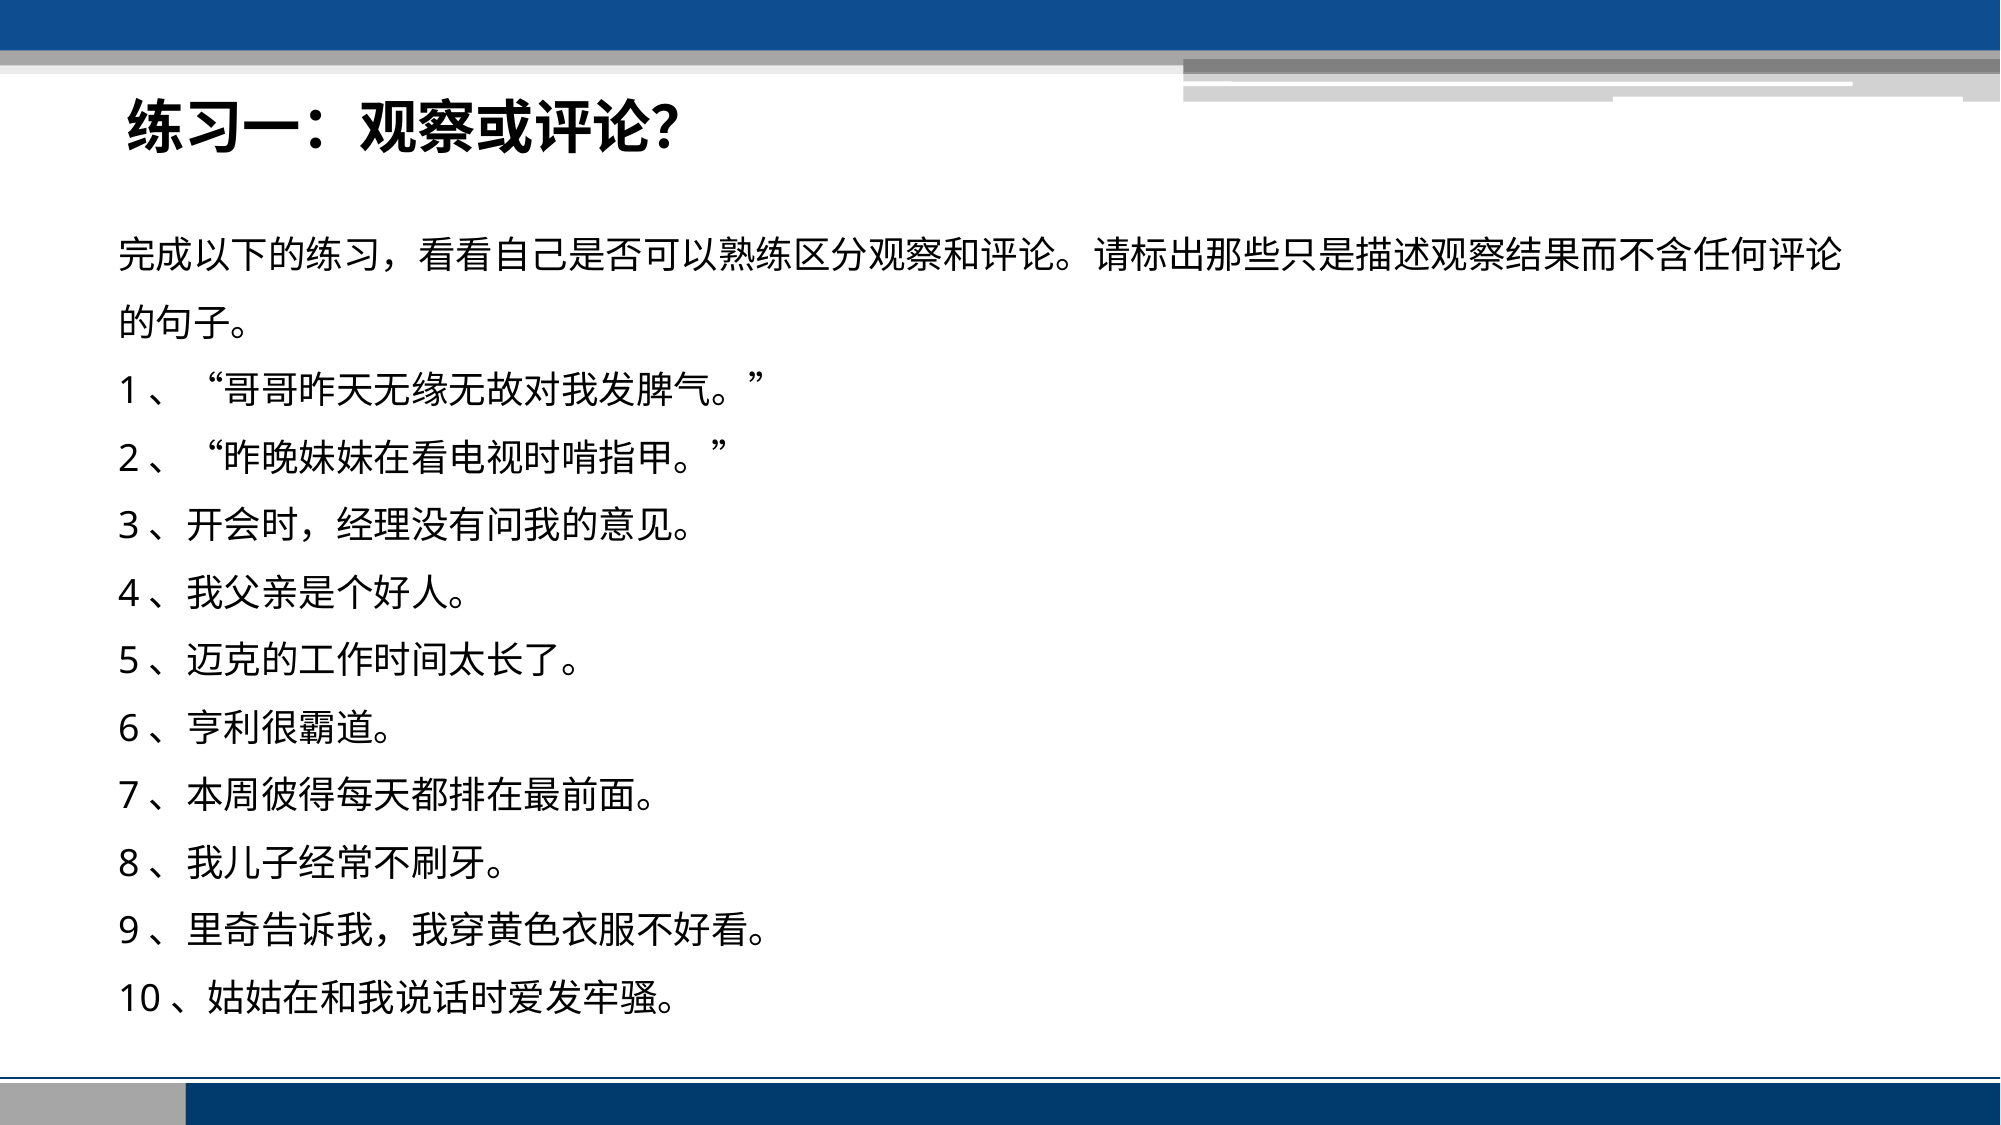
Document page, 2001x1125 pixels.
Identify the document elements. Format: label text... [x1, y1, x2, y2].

text_box 完成以下的练习，看看自己是否可以熟练区分观察和评论。请标出那些只是描述观察结果而不含任何评论的句子。 1、“哥哥昨天无缘无故对我发脾气。” 2、“昨晚妹妹在看电视时啃指甲。” 3、开会时，经理没有问我的意见。 4、我父亲是个好人。 5、迈克的工作时间太长了。 6、亨利很霸道。 7、本周彼得每天都排在最前面。 8、我儿子经常不刷牙。 9、里奇告诉我，我穿黄色衣服不好看。 10、姑姑在和我说话时爱发牢骚。 [103, 201, 1885, 1027]
text_box 练习一：观察或评论？ [111, 82, 724, 168]
